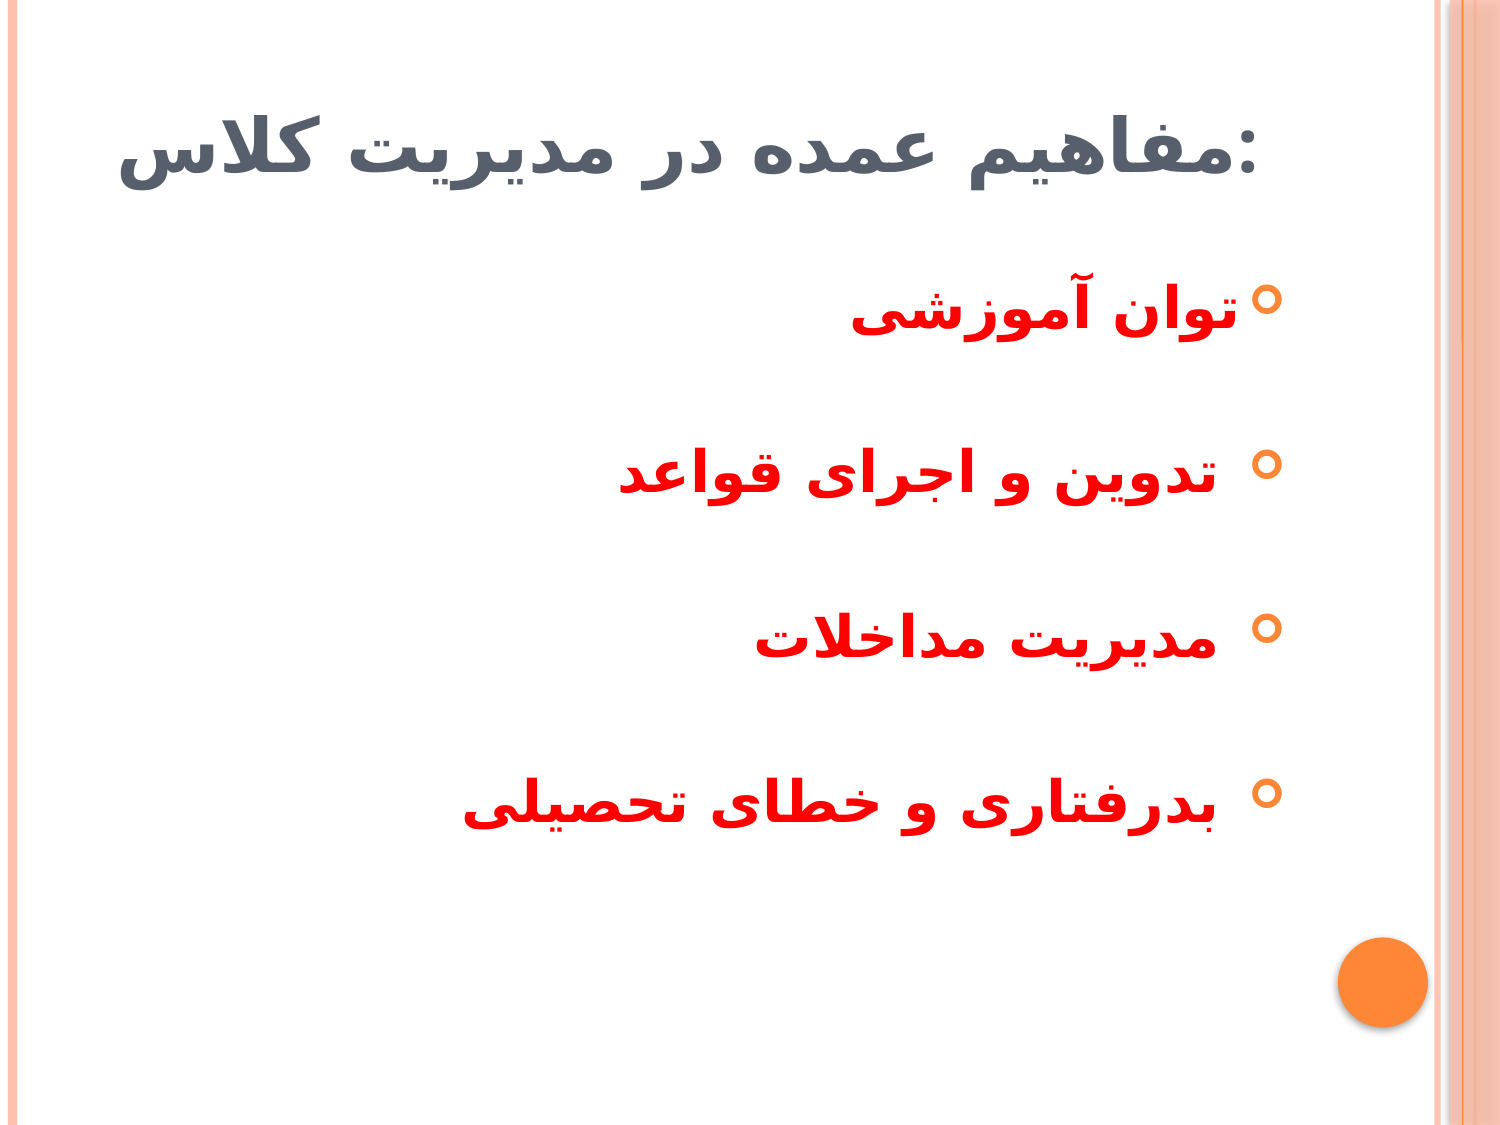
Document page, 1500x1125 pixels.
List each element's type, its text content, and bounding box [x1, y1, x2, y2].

list توان آموزشی تدوین و اجرای قواعد مدیریت مداخلات بدرفتاری و خطای تحصیلی [75, 262, 1300, 1062]
title مفاهیم عمده در مدیریت کلاس: [75, 87, 1300, 196]
